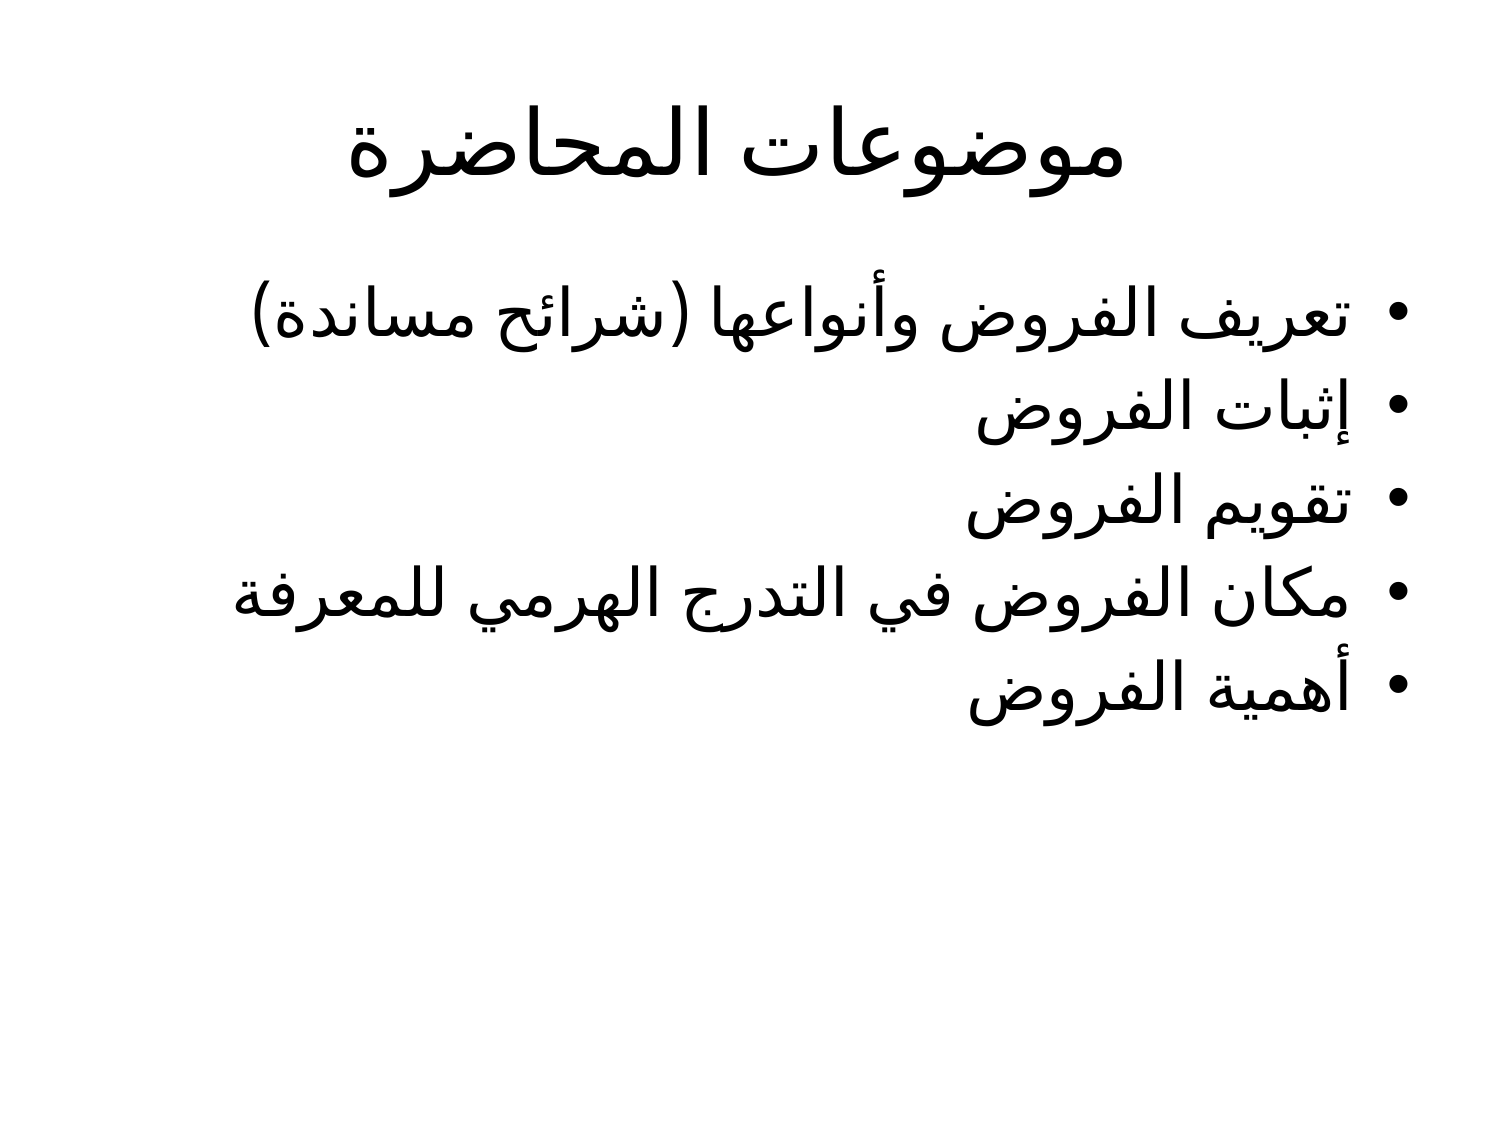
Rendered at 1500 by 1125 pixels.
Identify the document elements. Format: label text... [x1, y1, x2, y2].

title موضوعات المحاضرة [75, 45, 1425, 233]
list تعريف الفروض وأنواعها (شرائح مساندة) إثبات الفروض تقويم الفروض مكان الفروض في التدرج الهرمي للمعرفة أهمية الفروض [75, 262, 1425, 1005]
